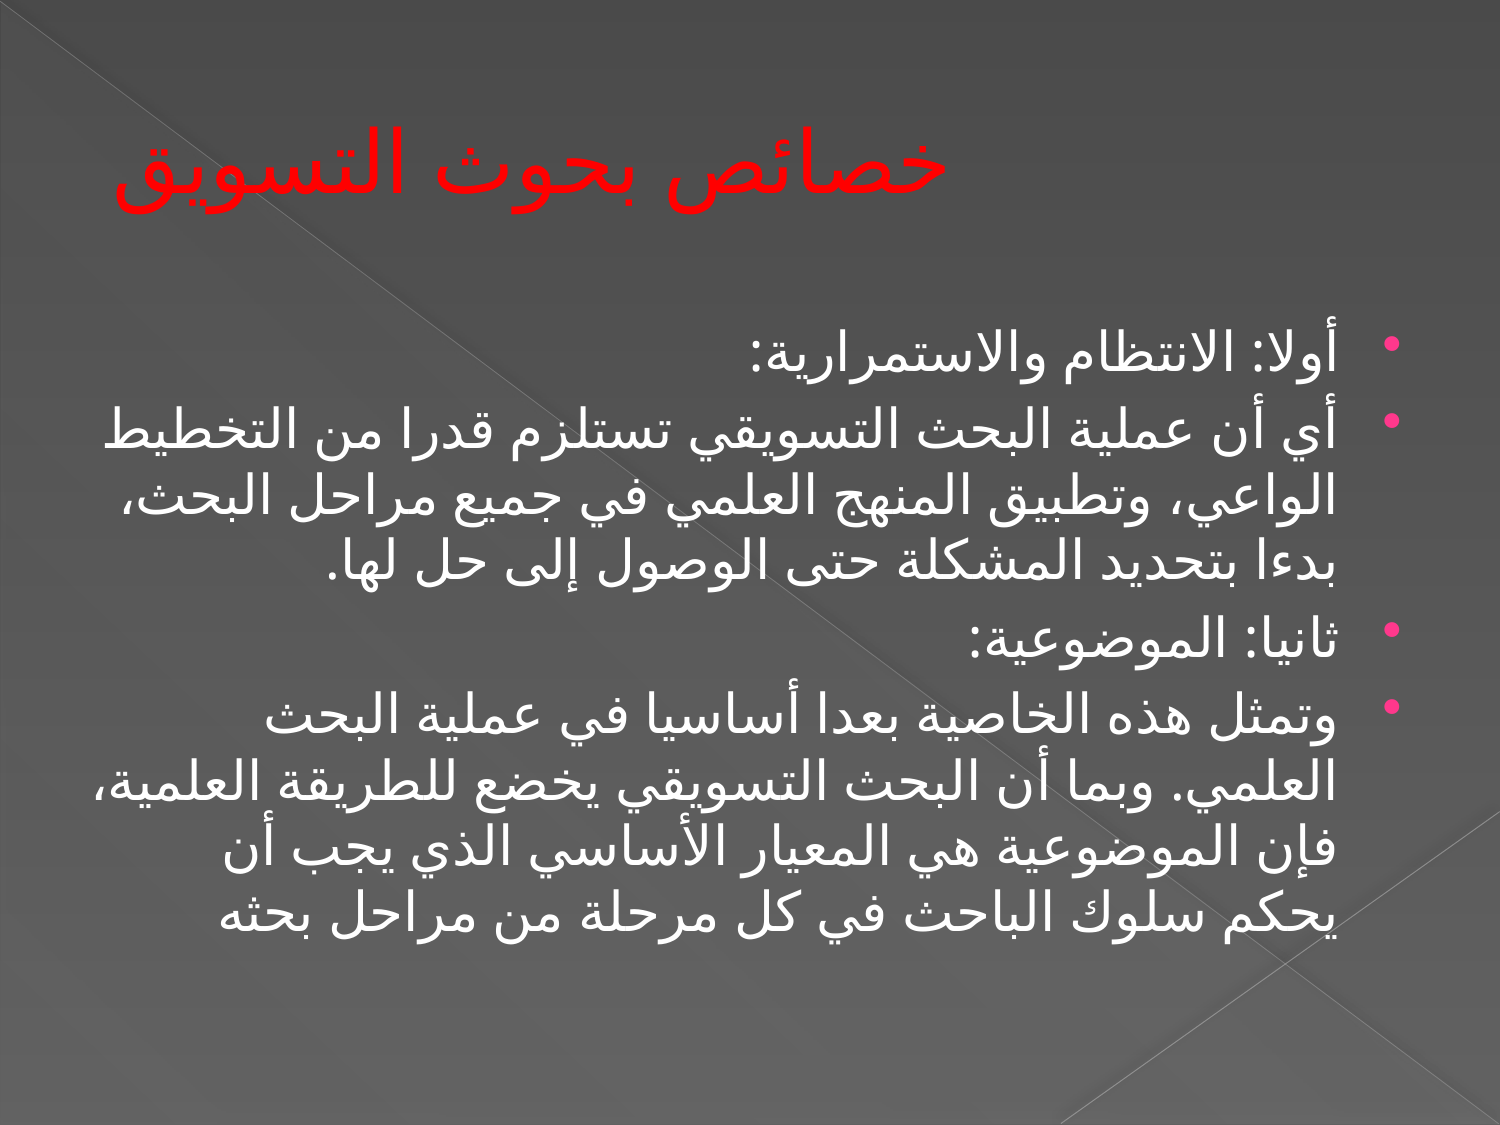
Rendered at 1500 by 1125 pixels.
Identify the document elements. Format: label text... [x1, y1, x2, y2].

title خصائص بحوث التسويق [75, 43, 1425, 274]
list أولا: الانتظام والاستمرارية: أي أن عملية البحث التسويقي تستلزم قدرا من التخطيط الواعي، وتطبيق المنهج العلمي في جميع مراحل البحث، بدءا بتحديد المشكلة حتى الوصول إلى حل لها. ثانيا: الموضوعية: وتمثل هذه الخاصية بعدا أساسيا في عملية البحث العلمي. وبما أن البحث التسويقي يخضع للطريقة العلمية، فإن الموضوعية هي المعيار الأساسي الذي يجب أن يحكم سلوك الباحث في كل مرحلة من مراحل بحثه [75, 308, 1425, 1059]
